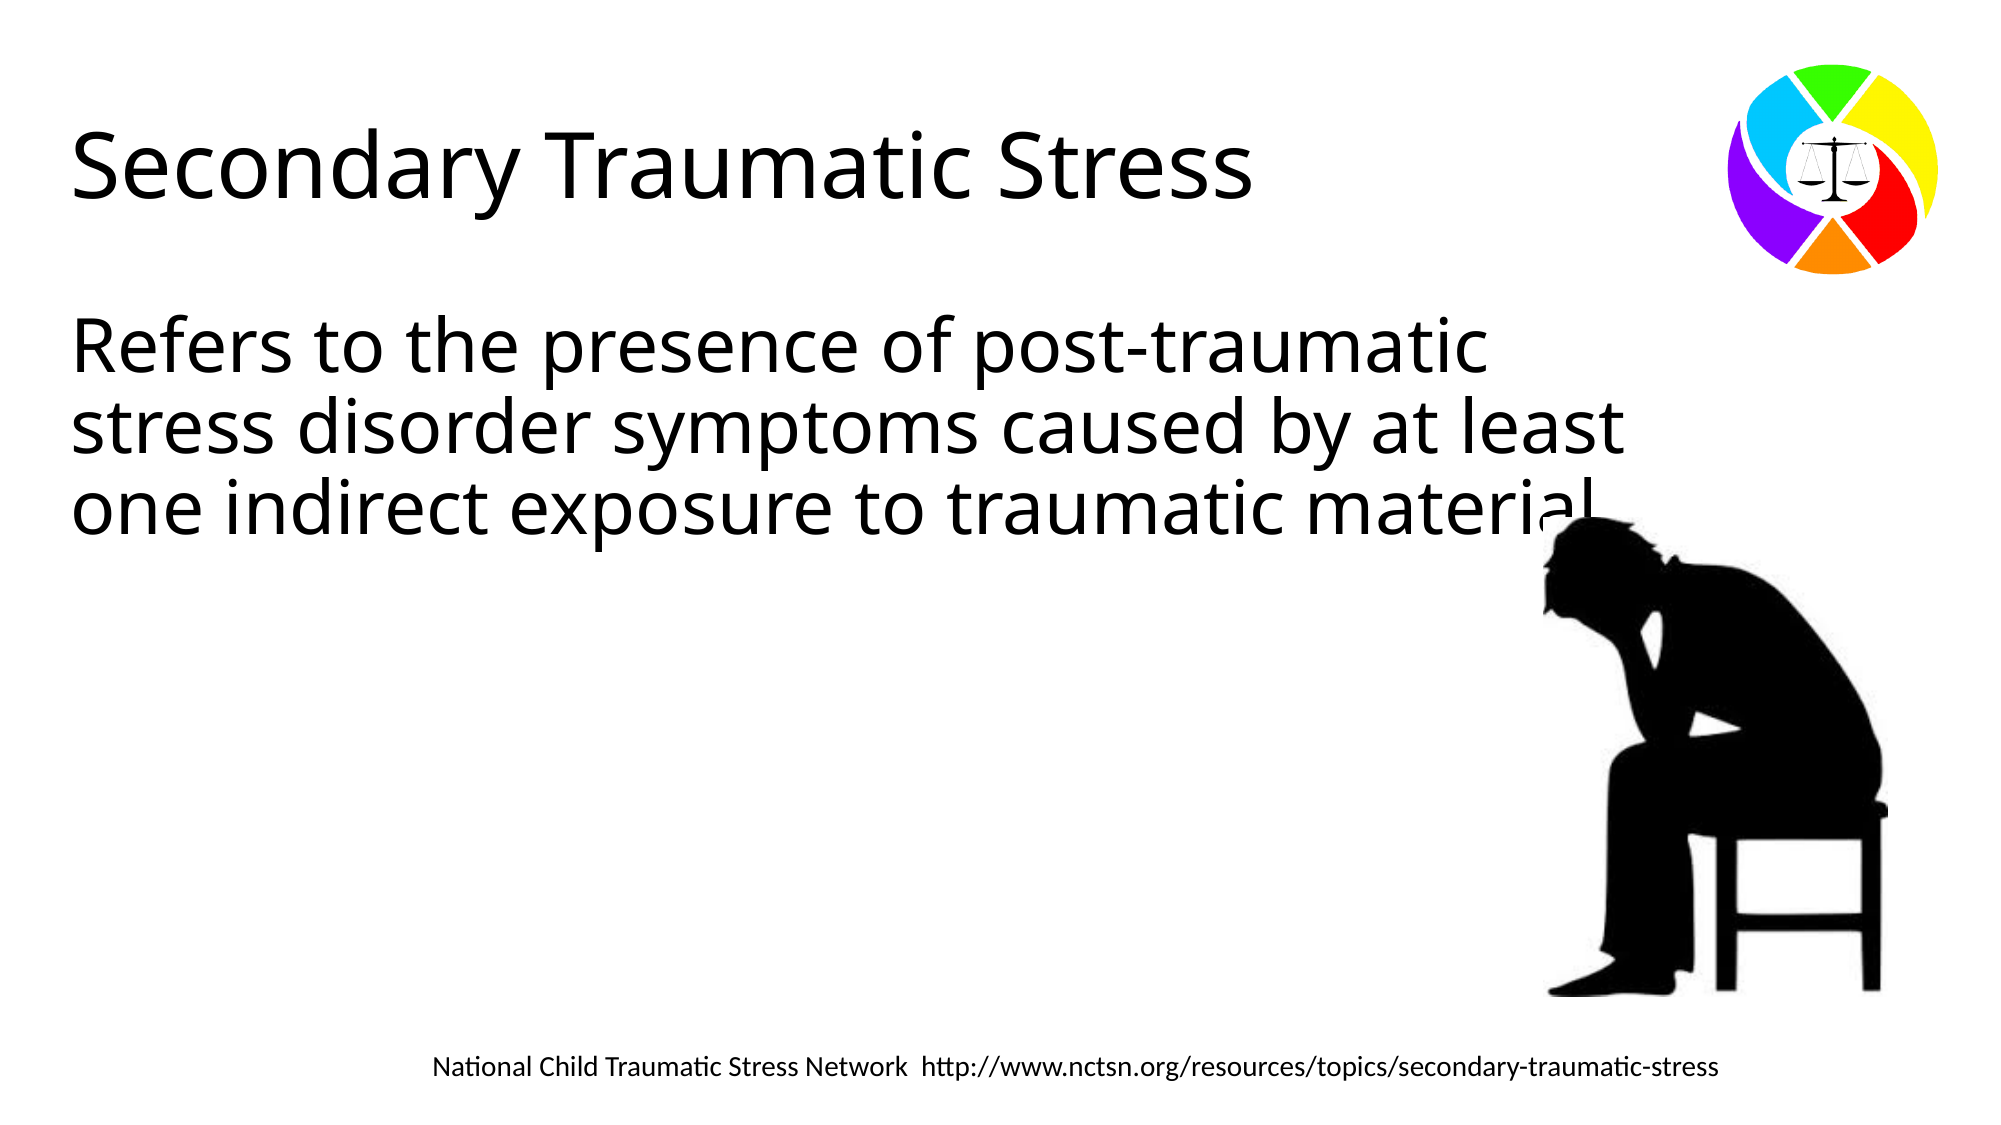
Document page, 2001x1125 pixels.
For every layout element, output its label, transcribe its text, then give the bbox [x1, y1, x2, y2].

picture [1543, 517, 1888, 997]
picture [1694, 29, 1973, 308]
text_box National Child Traumatic Stress Network http://www.nctsn.org/resources/topics/secondary-traumatic-stress [417, 1039, 1755, 1090]
title Secondary Traumatic Stress [55, 59, 1675, 278]
list Refers to the presence of post-traumatic stress disorder symptoms caused by at least one indirect exposure to traumatic material. [55, 299, 1716, 518]
